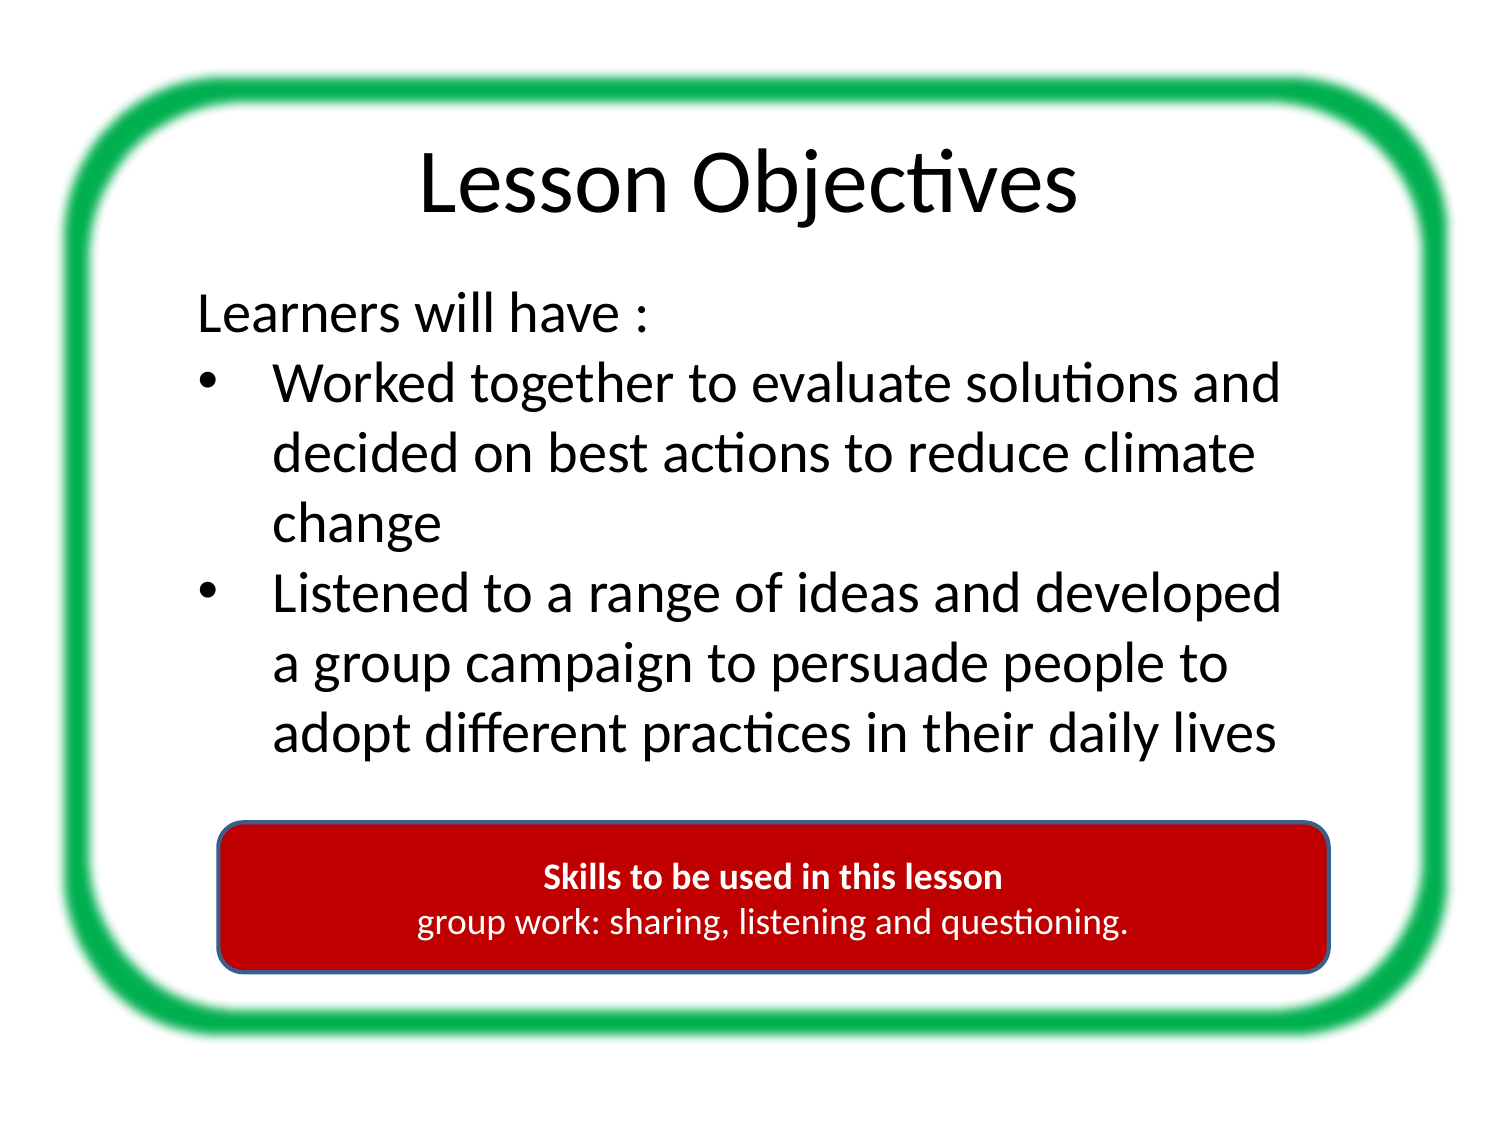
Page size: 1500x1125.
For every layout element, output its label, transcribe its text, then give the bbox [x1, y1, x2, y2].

text_box Learners will have : Worked together to evaluate solutions and decided on best actions to reduce climate change Listened to a range of ideas and developed a group campaign to persuade people to adopt different practices in their daily lives [182, 267, 1317, 817]
text_box Skills to be used in this lesson group work: sharing, listening and questioning. [216, 820, 1331, 975]
title Lesson Objectives [85, 82, 1436, 270]
text_box [74, 189, 1438, 1026]
